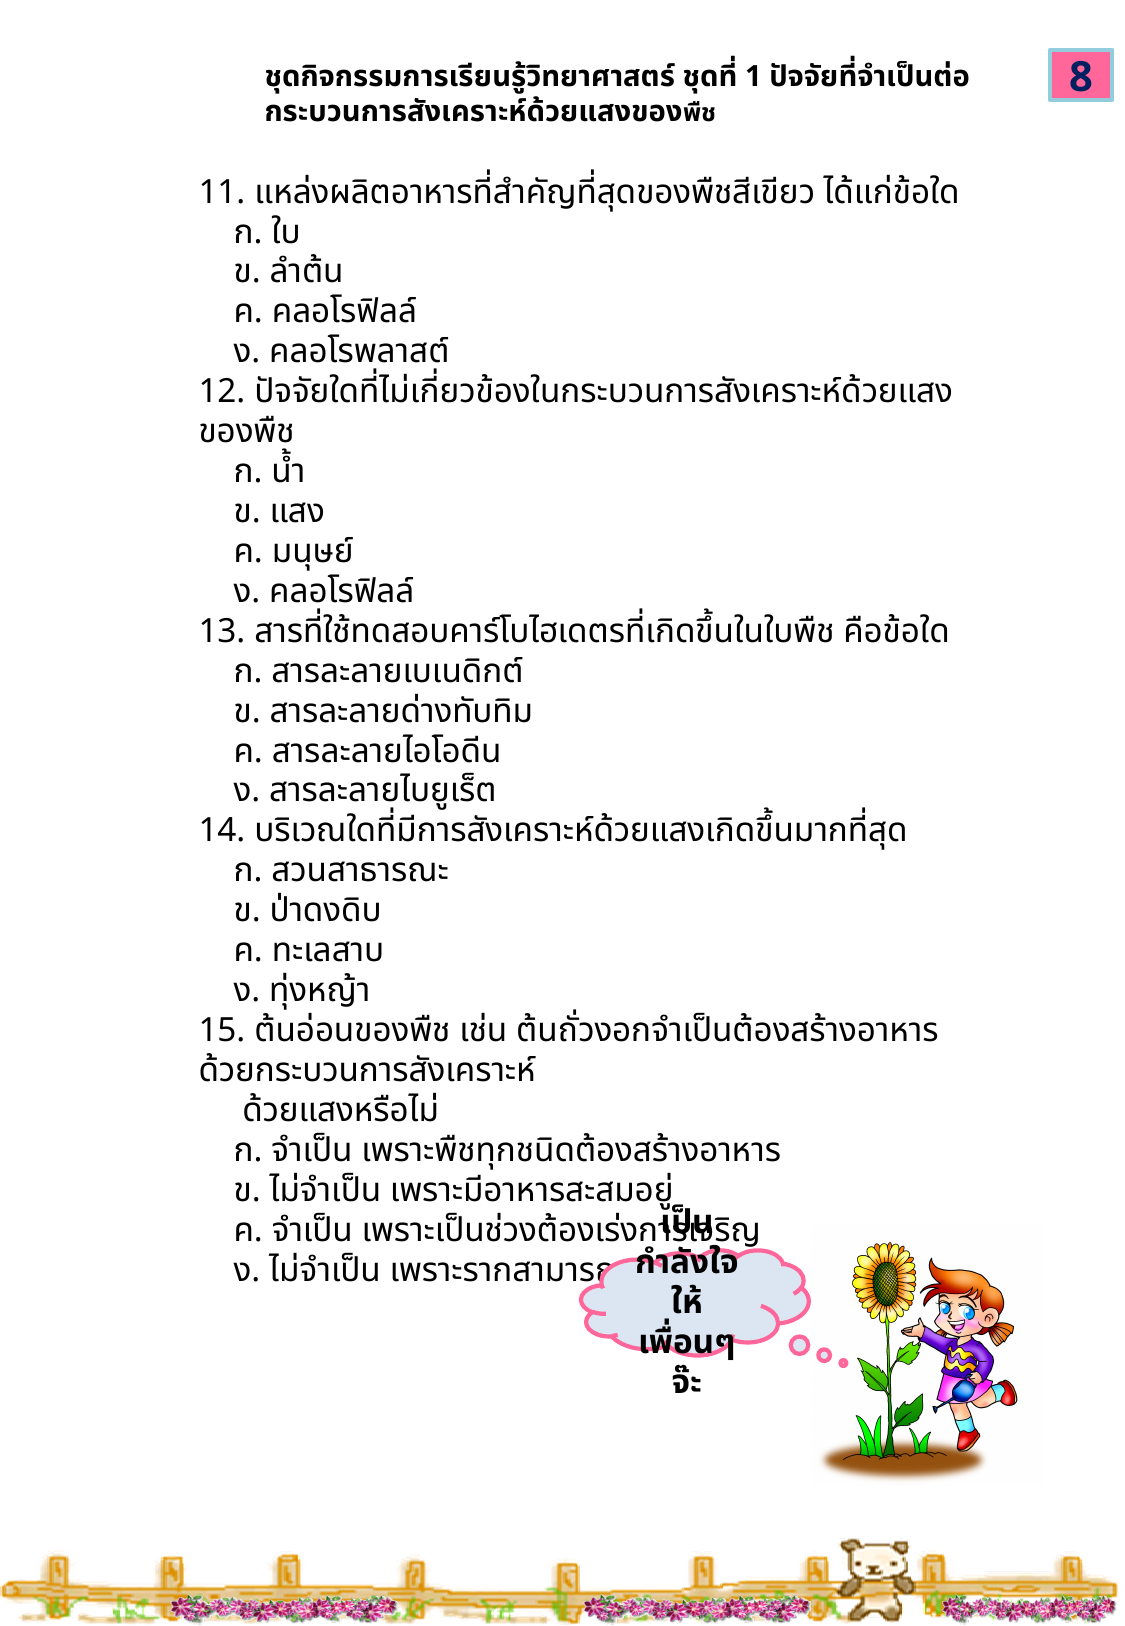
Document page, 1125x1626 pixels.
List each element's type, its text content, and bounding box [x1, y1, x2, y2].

text_box ชุดกิจกรรมการเรียนรู้วิทยาศาสตร์ ชุดที่ 1 ปัจจัยที่จำเป็นต่อกระบวนการสังเคราะห์ด้วยแสงของพืช [249, 49, 1085, 135]
picture [811, 1224, 1044, 1486]
text_box 8 [1048, 48, 1114, 102]
text_box เป็นกำลังใจให้เพื่อนๆจ๊ะ [578, 1248, 806, 1358]
text_box 11. แหล่งผลิตอาหารที่สำคัญที่สุดของพืชสีเขียว ได้แก่ข้อใด ก. ใบ ข. ลำต้น ค. คลอโรฟิลล์ ง. คลอโรพลาสต์ 12. ปัจจัยใดที่ไม่เกี่ยวข้องในกระบวนการสังเคราะห์ด้วยแสงของพืช ก. น้ำ ข. แสง ค. มนุษย์ ง. คลอโรฟิลล์ 13. สารที่ใช้ทดสอบคาร์โบไฮเดตรที่เกิดขึ้นในใบพืช คือข้อใด ก. สารละลายเบเนดิกต์ ข. สารละลายด่างทับทิม ค. สารละลายไอโอดีน ง. สารละลายไบยูเร็ต 14. บริเวณใดที่มีการสังเคราะห์ด้วยแสงเกิดขึ้นมากที่สุด ก. สวนสาธารณะ ข. ป่าดงดิบ ค. ทะเลสาบ ง. ทุ่งหญ้า 15. ต้นอ่อนของพืช เช่น ต้นถั่วงอกจำเป็นต้องสร้างอาหารด้วยกระบวนการสังเคราะห์ ด้วยแสงหรือไม่ ก. จำเป็น เพราะพืชทุกชนิดต้องสร้างอาหาร ข. ไม่จำเป็น เพราะมีอาหารสะสมอยู่ ค. จำเป็น เพราะเป็นช่วงต้องเร่งการเจริญ ง. ไม่จำเป็น เพราะรากสามารถหาอาหารได้ [183, 162, 1000, 1335]
picture [0, 1537, 1125, 1625]
